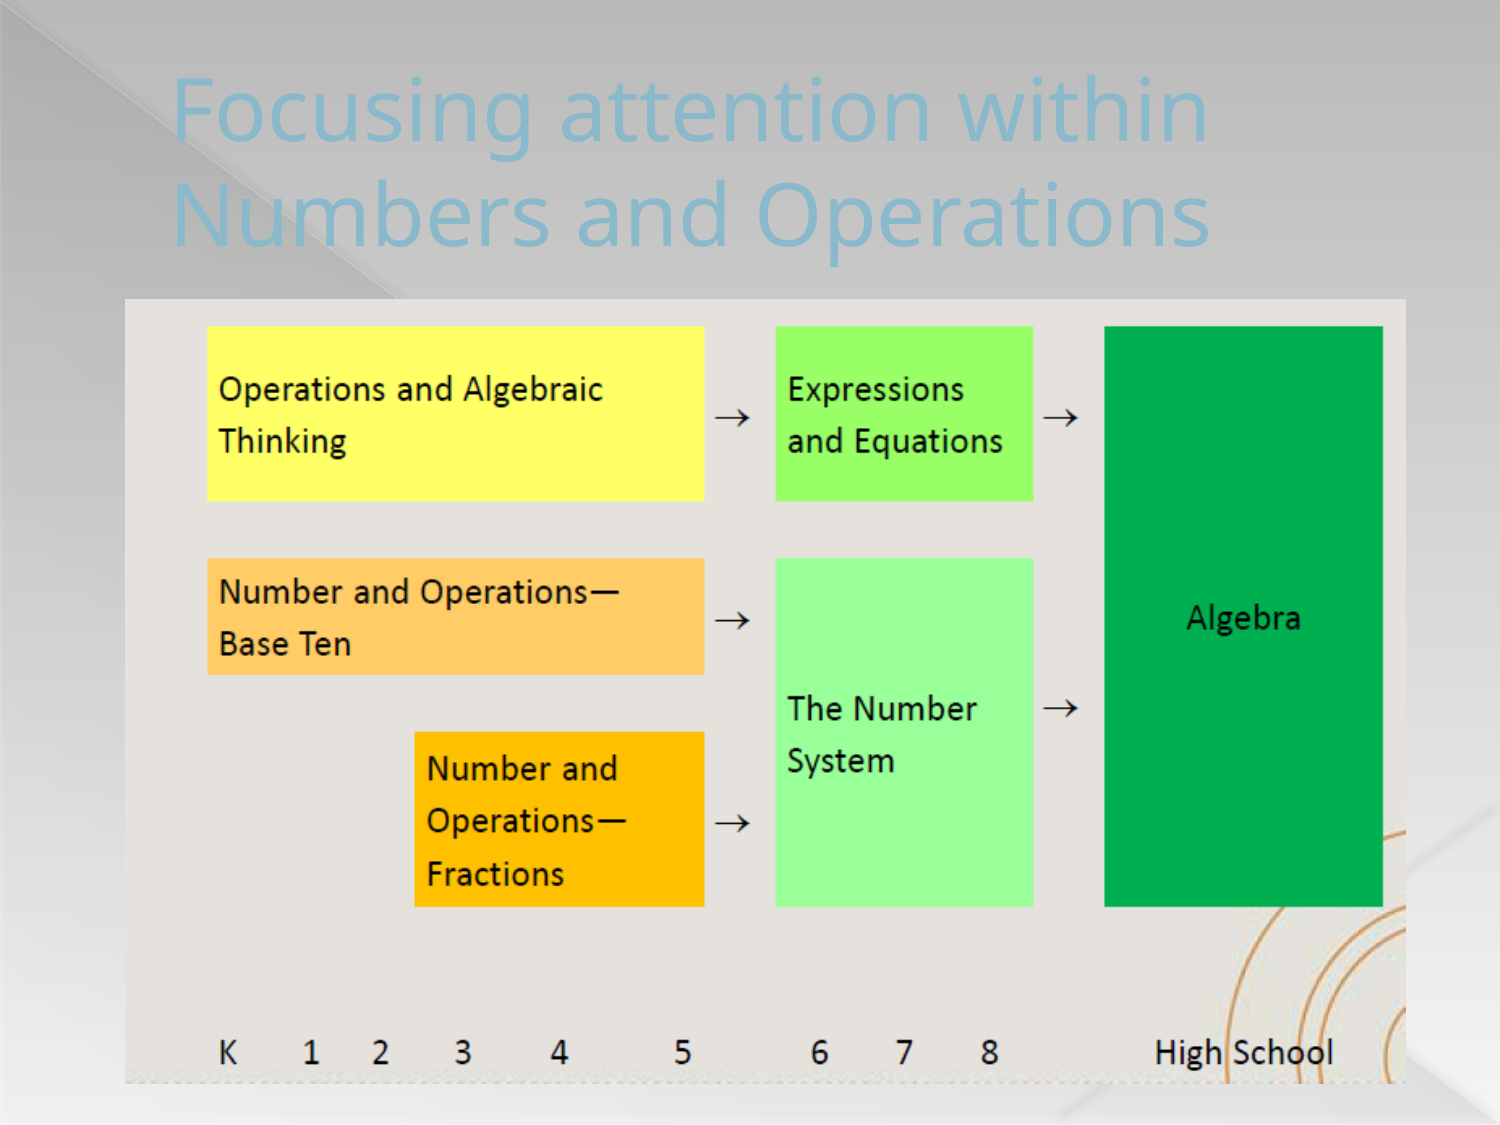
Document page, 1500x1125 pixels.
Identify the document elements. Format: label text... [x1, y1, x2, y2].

title Focusing attention within Numbers and Operations [75, 43, 1425, 274]
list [124, 299, 1407, 1085]
